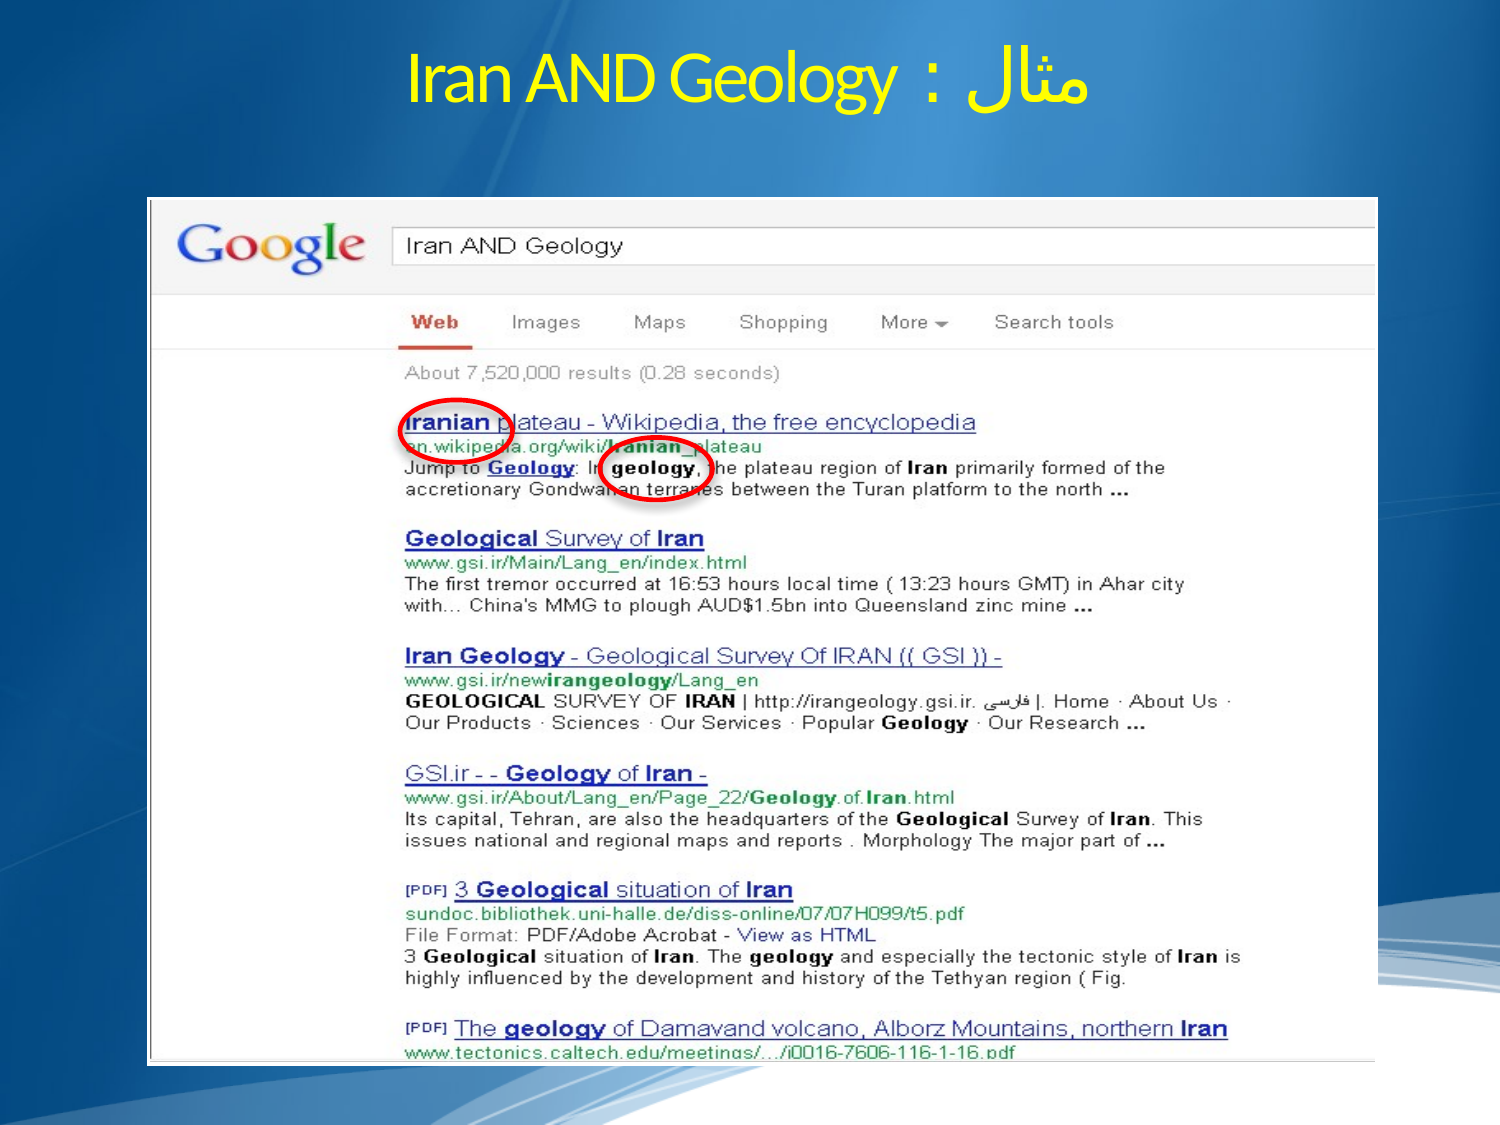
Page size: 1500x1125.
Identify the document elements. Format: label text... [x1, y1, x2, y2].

picture [0, 0, 1500, 1125]
title مثال : Iran AND Geology [62, 37, 1438, 122]
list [149, 199, 1376, 1063]
